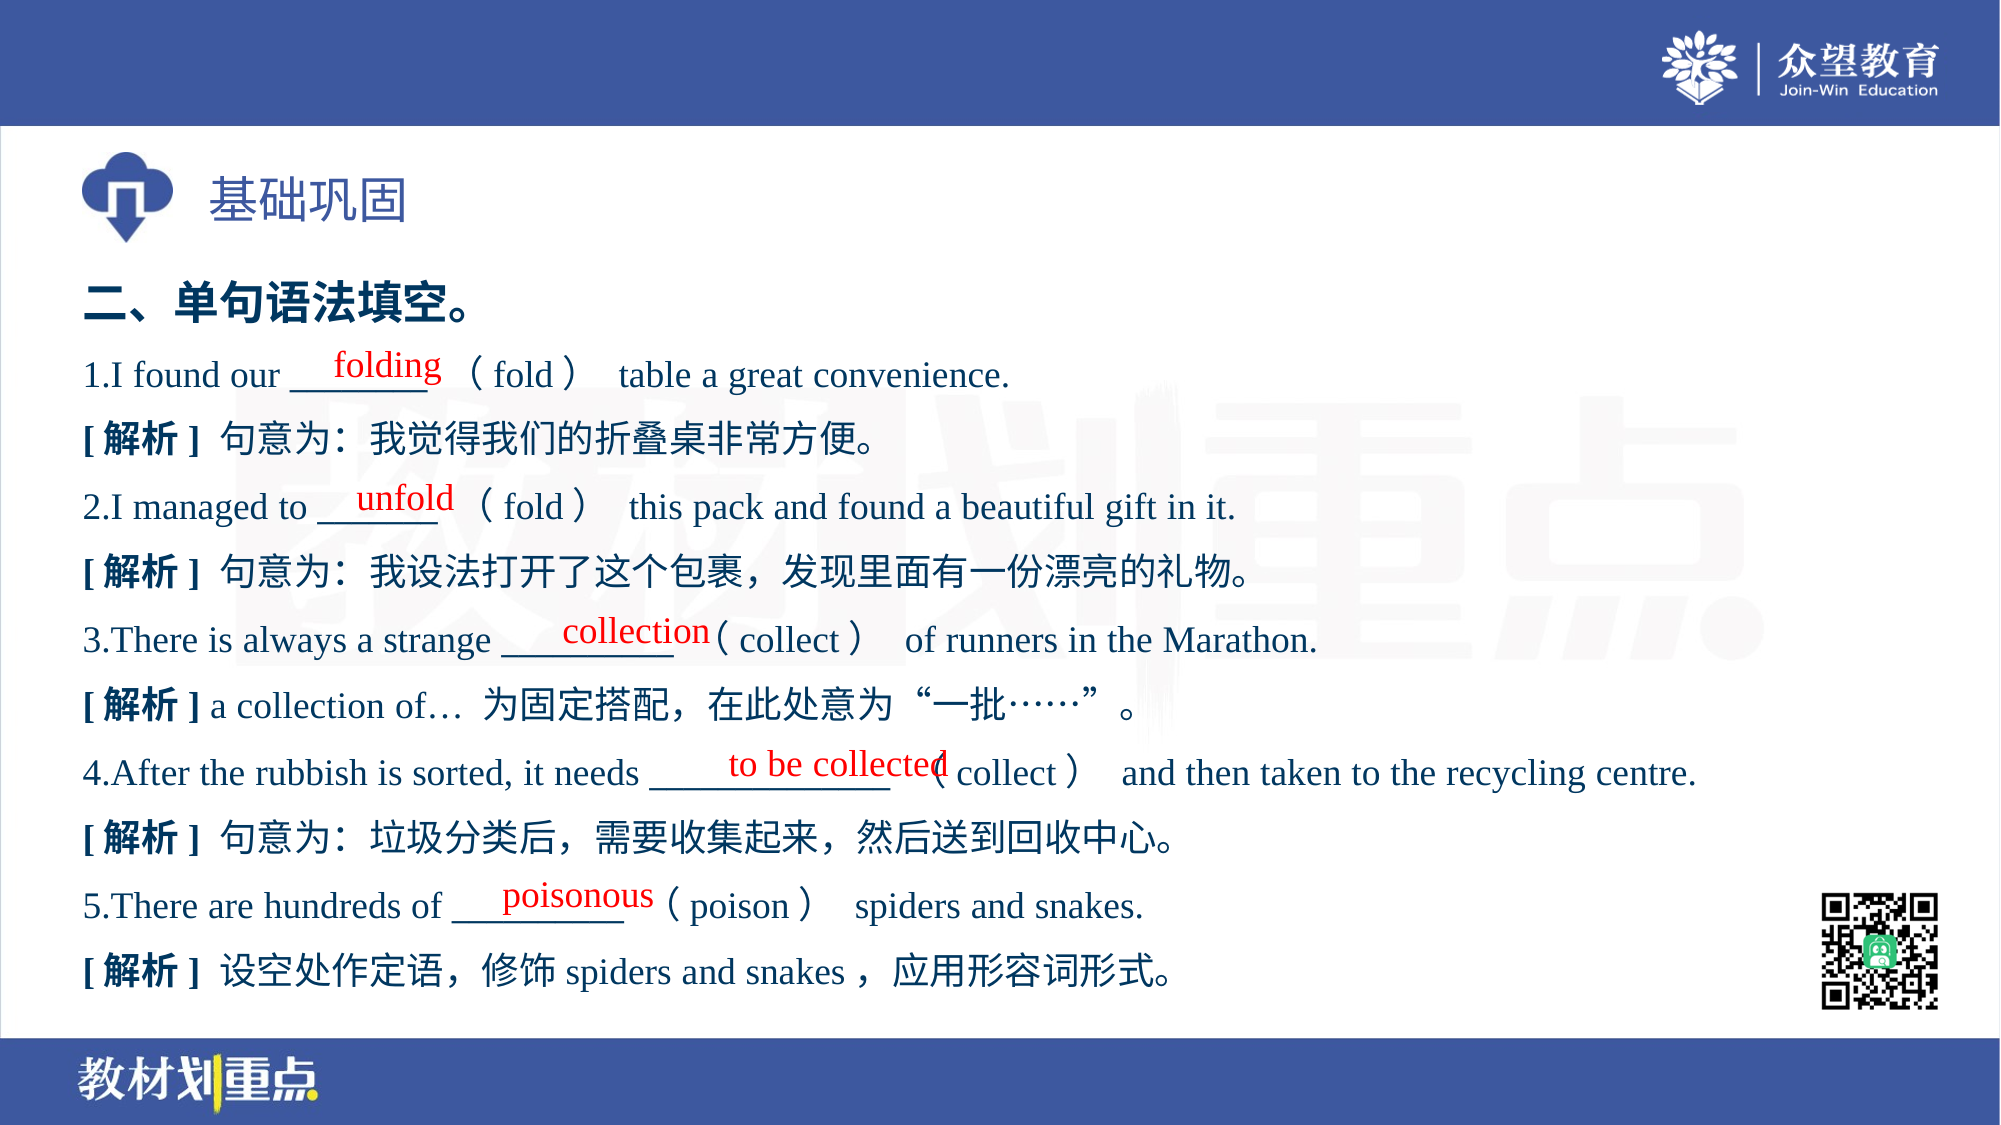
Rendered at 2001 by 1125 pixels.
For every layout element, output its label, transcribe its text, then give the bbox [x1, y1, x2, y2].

text_box poisonous [488, 850, 668, 909]
text_box 5.There are hundreds of __________ （poison） spiders and snakes. [82, 861, 1817, 919]
text_box collection [548, 586, 725, 645]
text_box unfold [342, 453, 469, 512]
text_box 1.I found our ________ （fold） table a great convenience. [82, 330, 1817, 388]
text_box folding [319, 319, 456, 378]
text_box [解析] 句意为：我设法打开了这个包裹，发现里面有一份漂亮的礼物。 [82, 528, 1817, 587]
text_box 3.There is always a strange __________ （collect） of runners in the Marathon. [82, 595, 1817, 653]
text_box 2.I managed to _______ （fold） this pack and found a beautiful gift in it. [82, 461, 1817, 520]
text_box [解析] a collection of… 为固定搭配，在此处意为“一批……”。 [82, 661, 1817, 720]
text_box 4.After the rubbish is sorted, it needs ______________ （collect） and then taken to the recycling centre. [82, 728, 1833, 786]
text_box [解析] 句意为：我觉得我们的折叠桌非常方便。 [82, 395, 1817, 453]
text_box [解析] 设空处作定语，修饰spiders and snakes，应用形容词形式。 [82, 927, 1817, 986]
text_box [解析] 句意为：垃圾分类后，需要收集起来，然后送到回收中心。 [82, 794, 1817, 853]
text_box 二、单句语法填空。 [82, 247, 1817, 330]
picture [0, 0, 2000, 1125]
text_box to be collected [706, 719, 972, 778]
